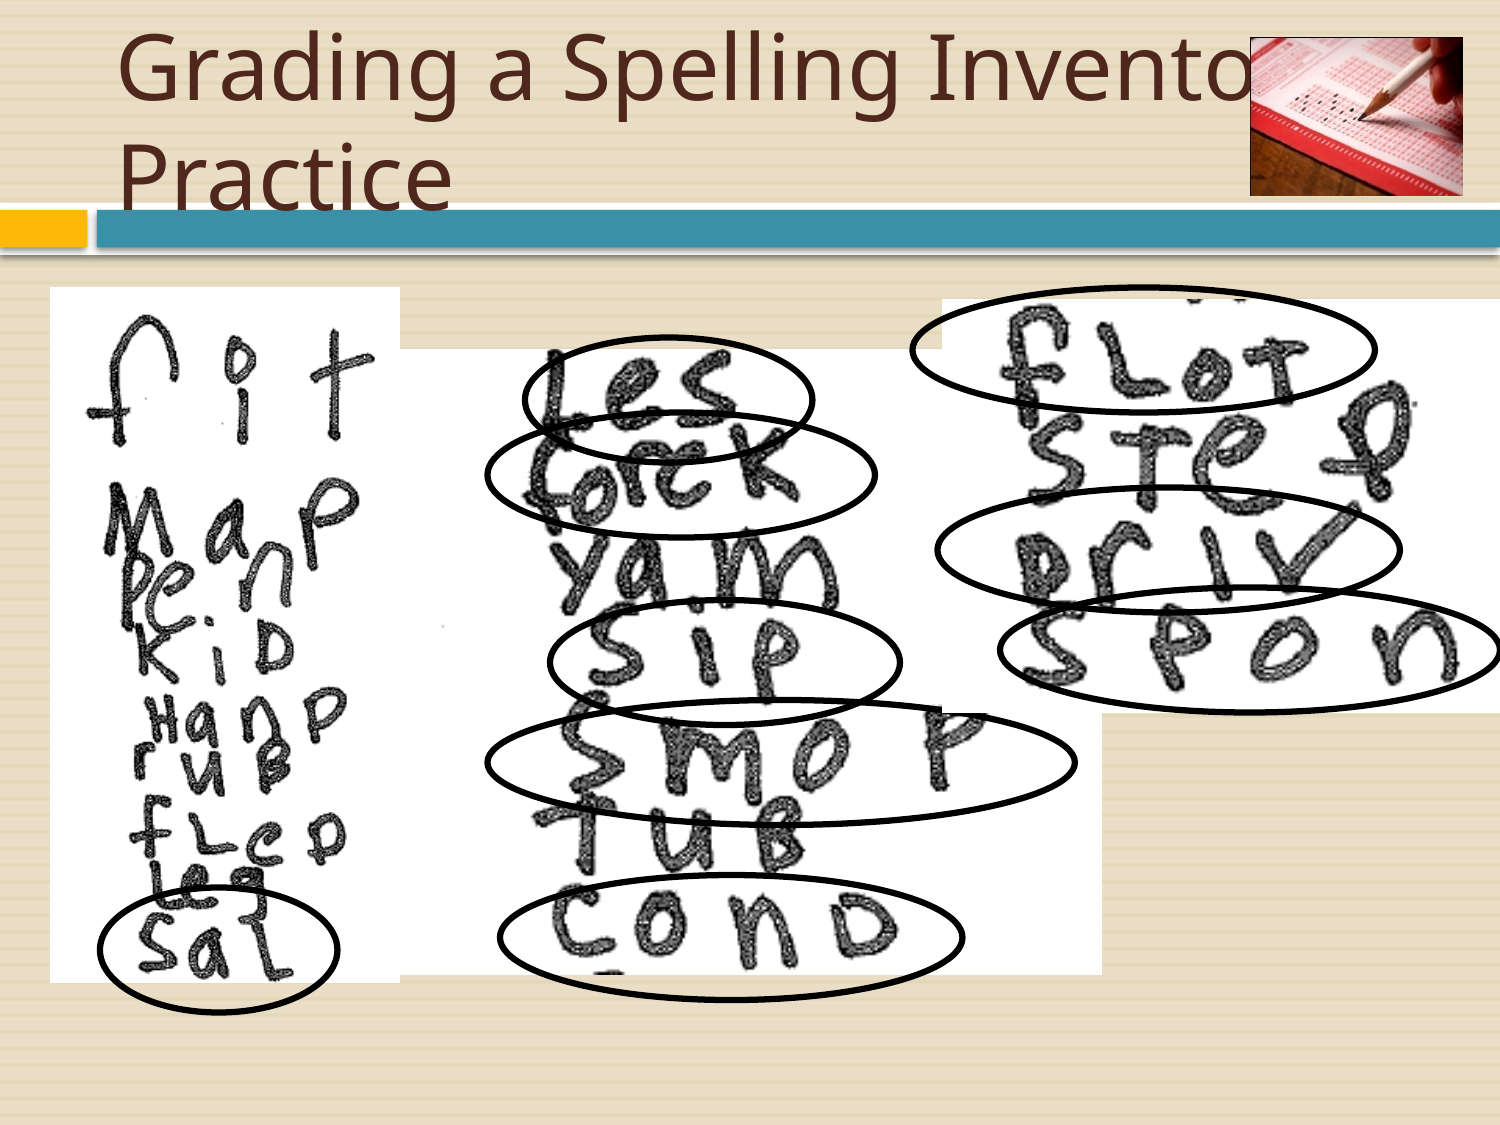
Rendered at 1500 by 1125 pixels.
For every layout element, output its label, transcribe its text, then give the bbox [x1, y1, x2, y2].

picture [49, 287, 1500, 984]
text_box [583, 335, 754, 348]
title Grading a Spelling Inventory Practice [100, 37, 1248, 201]
text_box [911, 320, 936, 348]
text_box [129, 993, 308, 1015]
picture [1249, 37, 1463, 196]
text_box [574, 985, 889, 1002]
text_box [1006, 285, 1281, 298]
